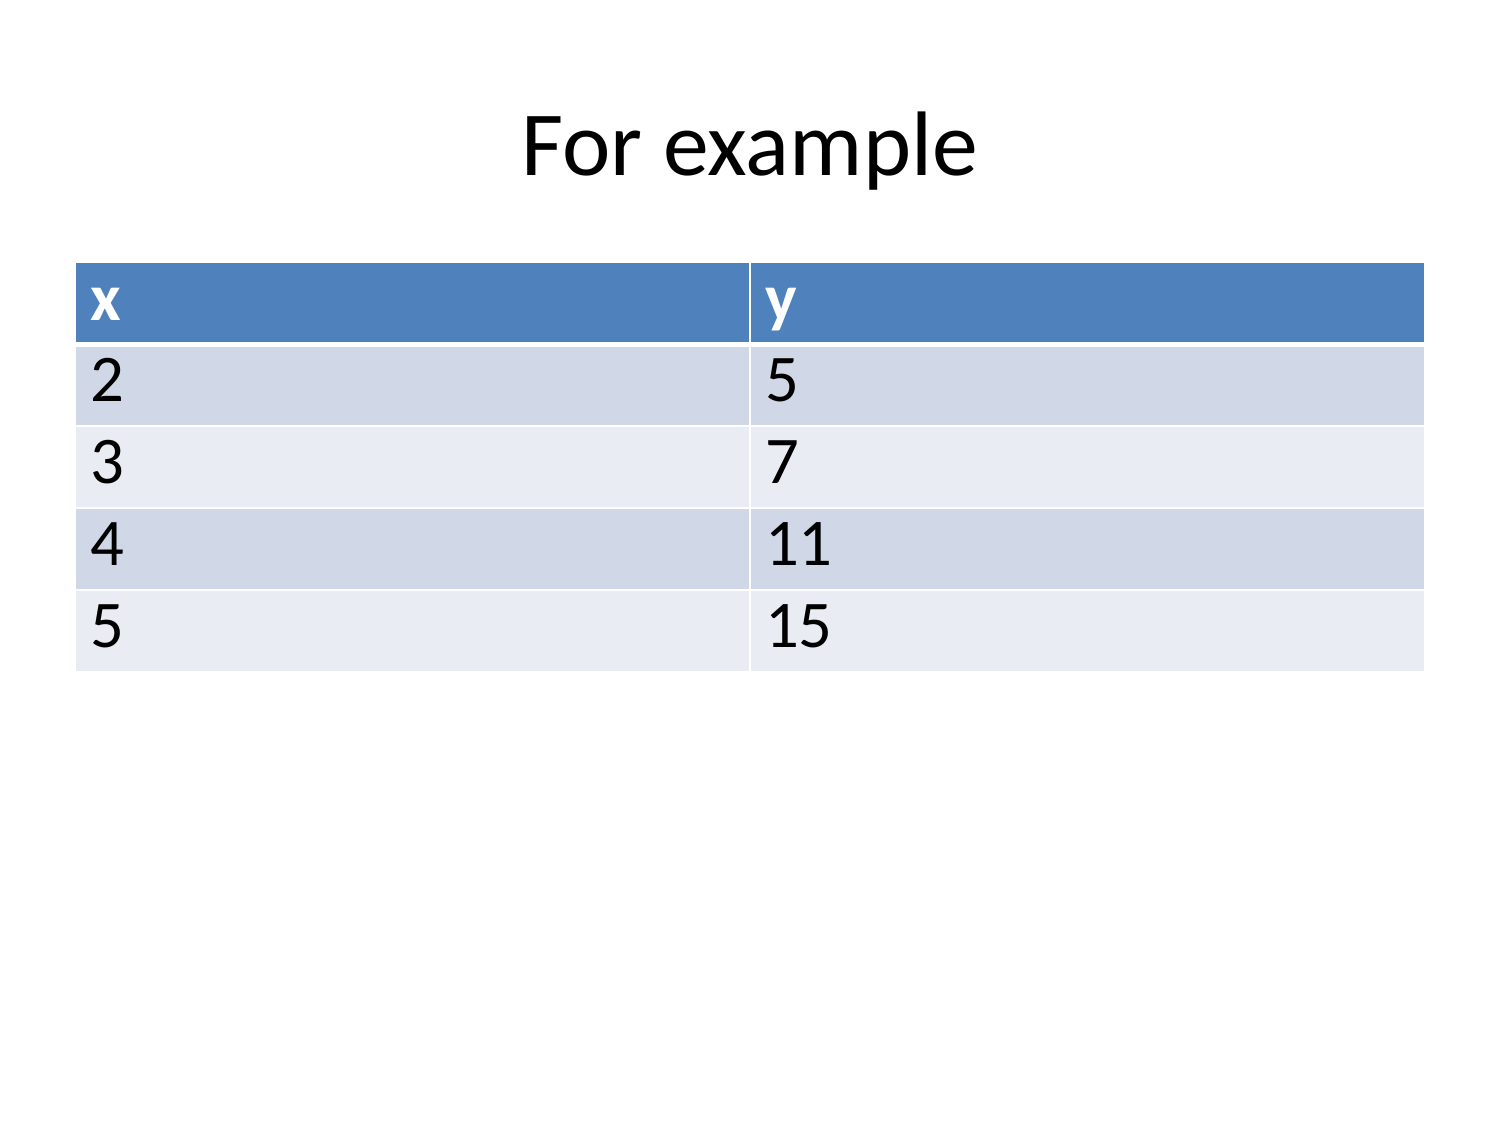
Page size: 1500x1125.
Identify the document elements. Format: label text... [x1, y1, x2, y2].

table_header y [751, 263, 1424, 342]
table_cell 7 [751, 427, 1424, 507]
table_cell 5 [751, 347, 1424, 425]
table_cell 5 [76, 591, 749, 671]
title For example [75, 45, 1425, 233]
table_cell 11 [751, 509, 1424, 589]
table_cell 2 [76, 347, 749, 425]
table_cell 15 [751, 591, 1424, 671]
table_cell 3 [76, 427, 749, 507]
table_header x [76, 263, 749, 342]
table_cell 4 [76, 509, 749, 589]
